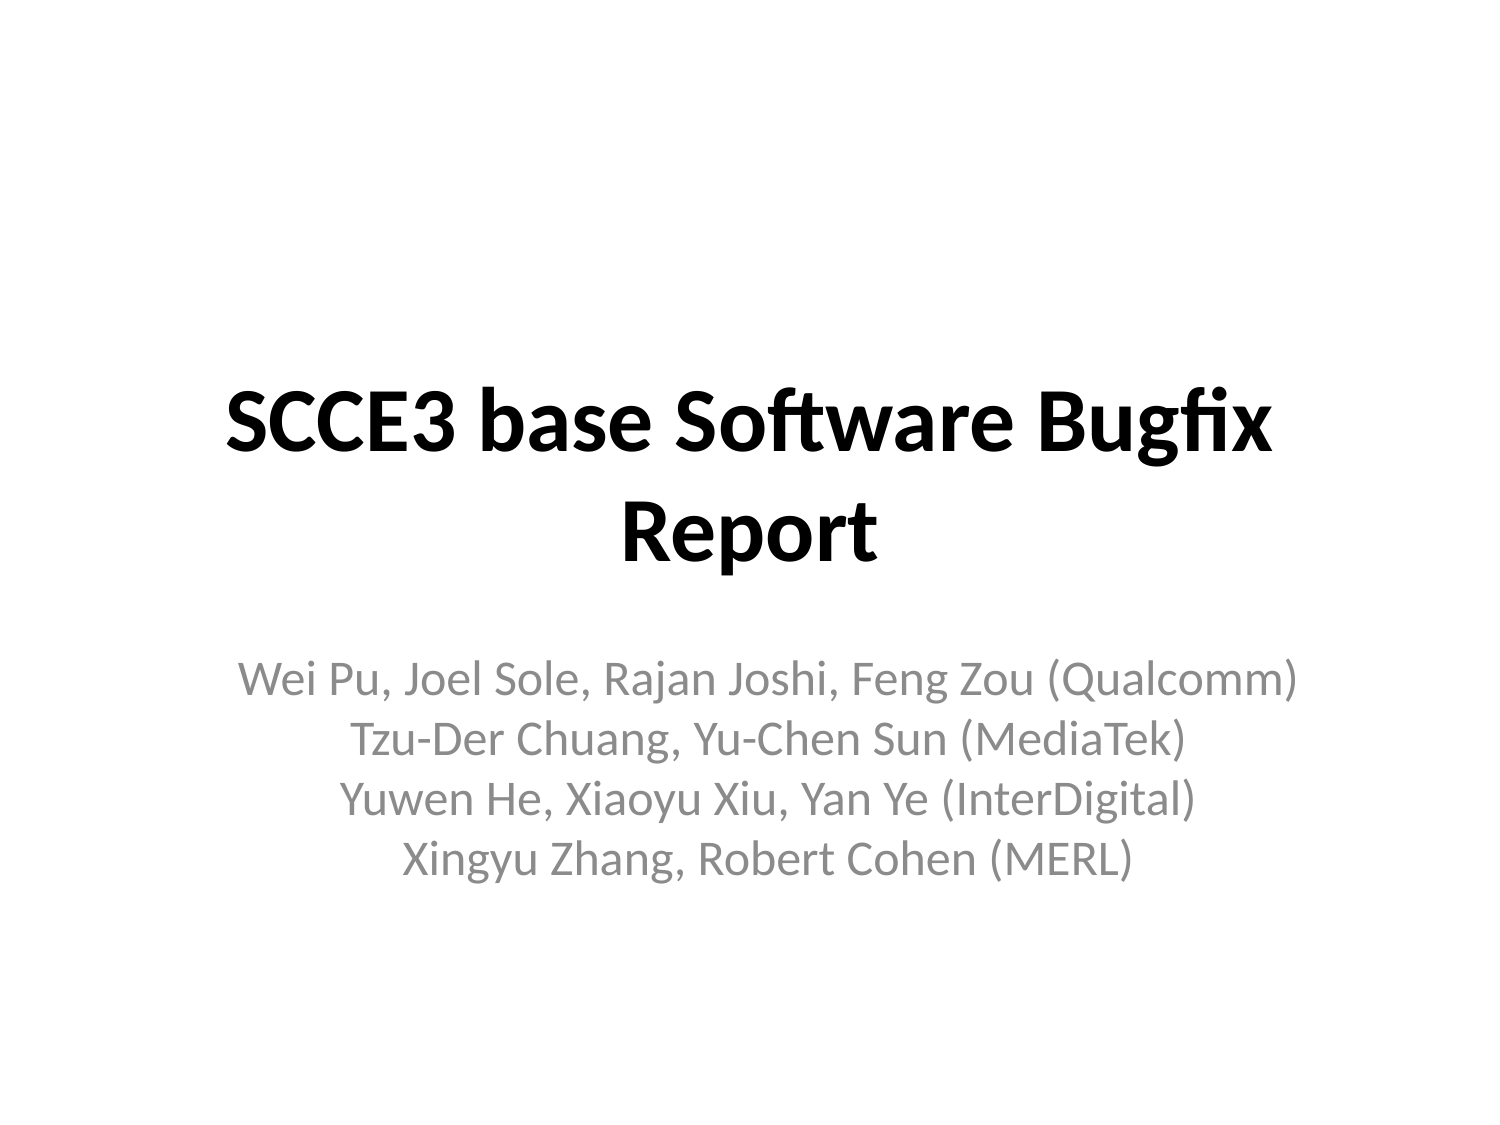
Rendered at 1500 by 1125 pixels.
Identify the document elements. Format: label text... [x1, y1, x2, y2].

subtitle Wei Pu, Joel Sole, Rajan Joshi, Feng Zou (Qualcomm) Tzu-Der Chuang, Yu-Chen Sun (MediaTek) Yuwen He, Xiaoyu Xiu, Yan Ye (InterDigital) Xingyu Zhang, Robert Cohen (MERL) [137, 637, 1400, 925]
title SCCE3 base Software Bugfix Report [112, 349, 1388, 591]
